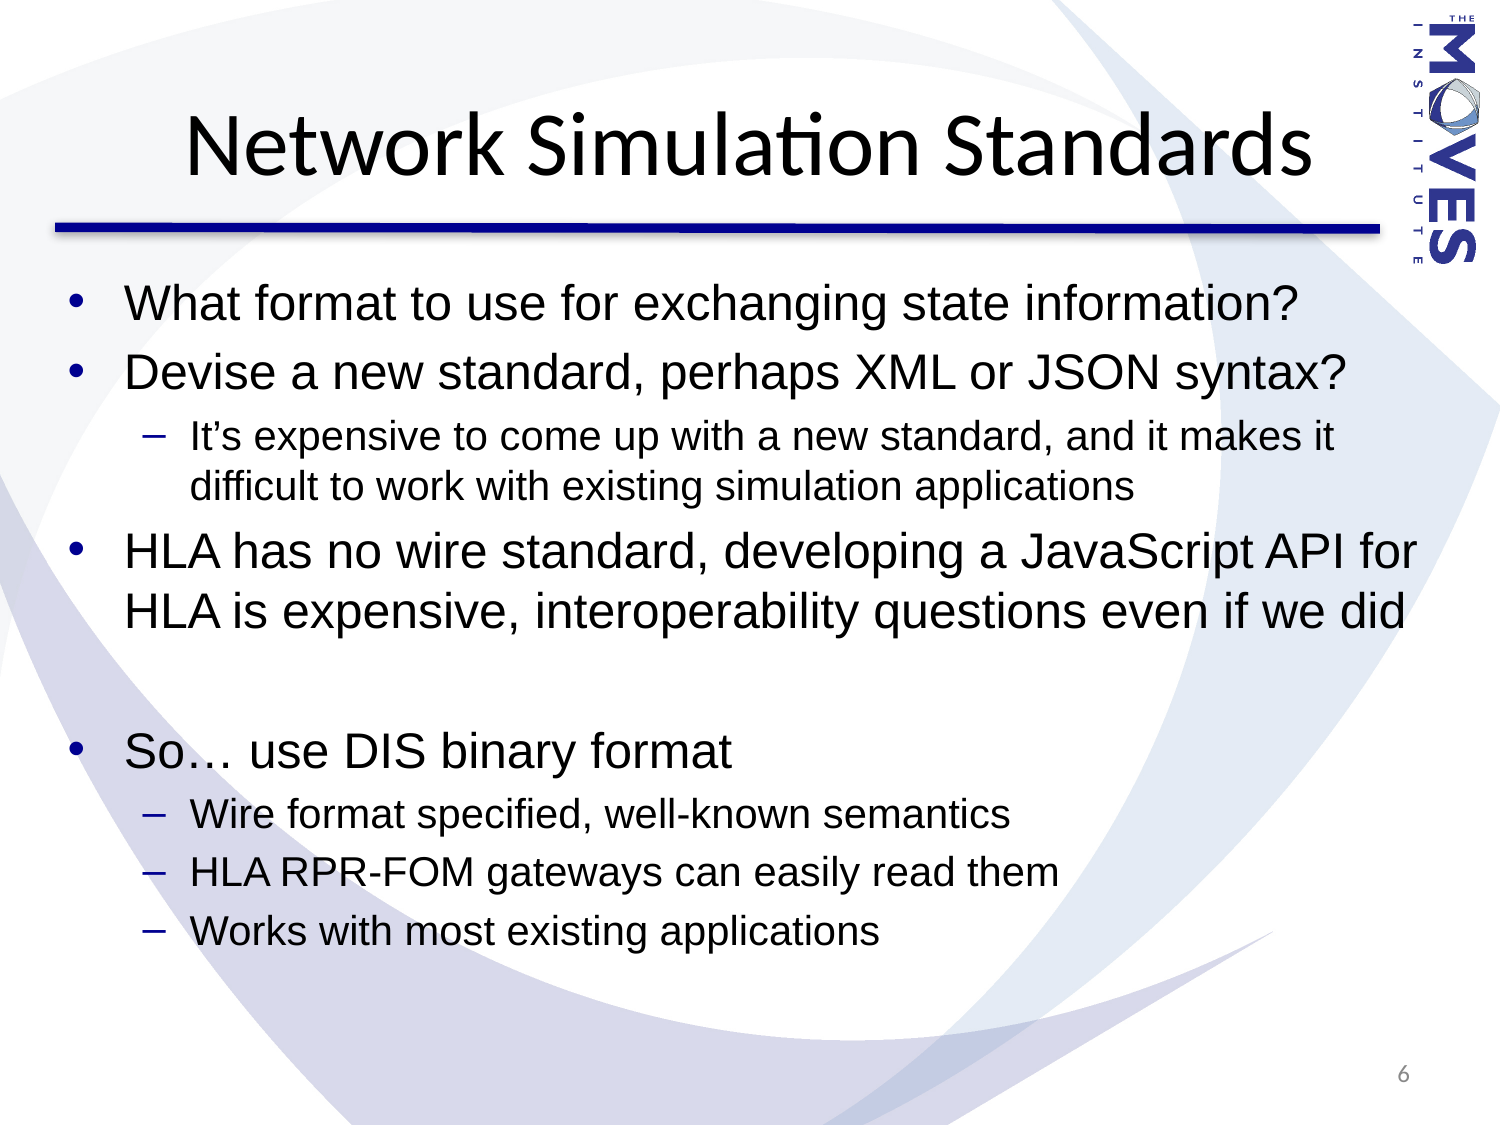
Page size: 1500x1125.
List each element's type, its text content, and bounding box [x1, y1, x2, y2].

list What format to use for exchanging state information? Devise a new standard, perhaps XML or JSON syntax? It’s expensive to come up with a new standard, and it makes it difficult to work with existing simulation applications HLA has no wire standard, developing a JavaScript API for HLA is expensive, interoperability questions even if we did So… use DIS binary format Wire format specified, well-known semantics HLA RPR-FOM gateways can easily read them Works with most existing applications [52, 262, 1454, 1073]
picture [0, 0, 1500, 1125]
title Network Simulation Standards [75, 45, 1425, 233]
slide_number 6 [1074, 1042, 1425, 1103]
